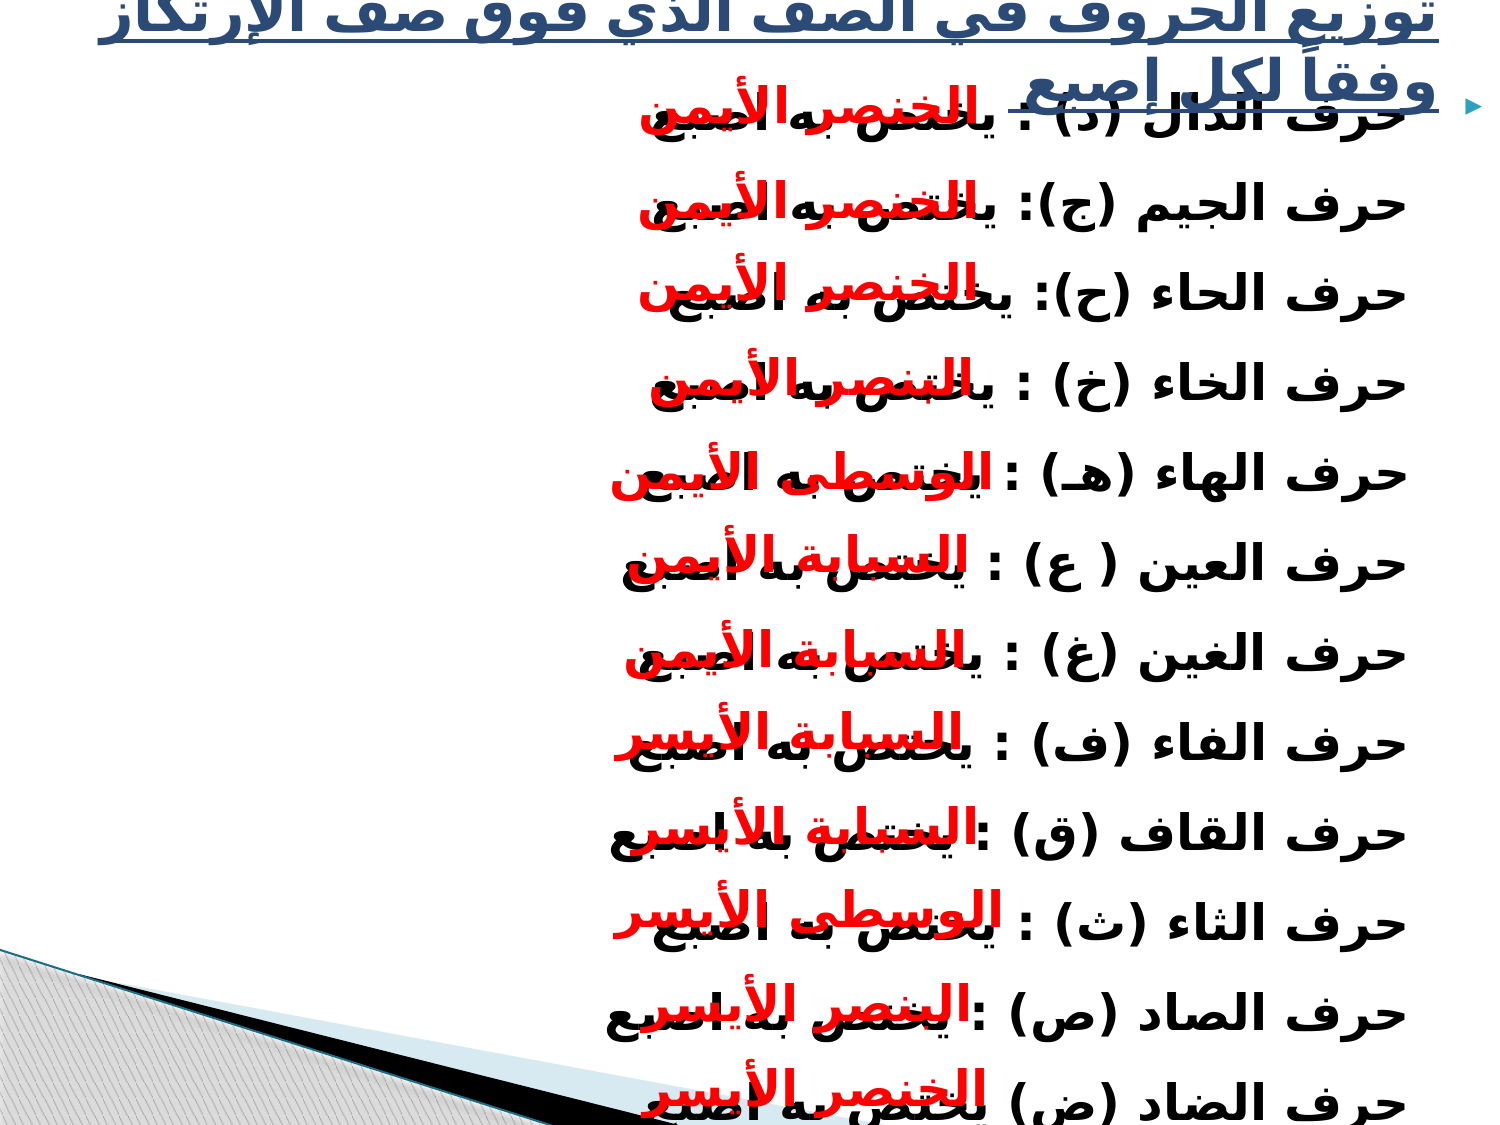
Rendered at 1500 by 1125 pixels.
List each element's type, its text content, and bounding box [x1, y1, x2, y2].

text_box السبابة الأيمن [611, 515, 986, 590]
text_box الخنصر الأيسر [611, 1049, 1004, 1124]
text_box الوسطى الأيسر [583, 869, 1019, 945]
text_box الخنصر الأيمن [623, 160, 995, 236]
text_box السبابة الأيمن [608, 609, 983, 685]
text_box البنصر الأيمن [634, 338, 991, 413]
list حرف الدال (د) : يختص به اصبع حرف الجيم (ج): يختص به اصبع حرف الحاء (ح): يختص به اصبع حرف الخاء (خ) : يختص به اصبع حرف الهاء (هـ) : يختص به اصبع حرف العين ( ع) : يختص به اصبع حرف الغين (غ) : يختص به اصبع حرف الفاء (ف) : يختص به اصبع حرف القاف (ق) : يختص به اصبع حرف الثاء (ث) : يختص به اصبع حرف الصاد (ص) : يختص به اصبع حرف الضاد (ض) يختص به اصبع كما يمكن توزيعها بالعكس كل حرف ومايقابله من حروف كما يلي >> [64, 42, 1500, 1125]
text_box الخنصر الأيمن [623, 66, 996, 142]
text_box البنصر الأيسر [610, 964, 988, 1039]
text_box السبابة الأيسر [584, 692, 980, 768]
text_box الوسطى الأيمن [595, 432, 1010, 508]
text_box السبابة الأيسر [599, 786, 995, 862]
text_box الخنصر الأيمن [623, 243, 995, 319]
title توزيع الحروف في الصف الذي فوق صف الإرتكاز وفقاً لكل إصبع [64, 0, 1454, 102]
